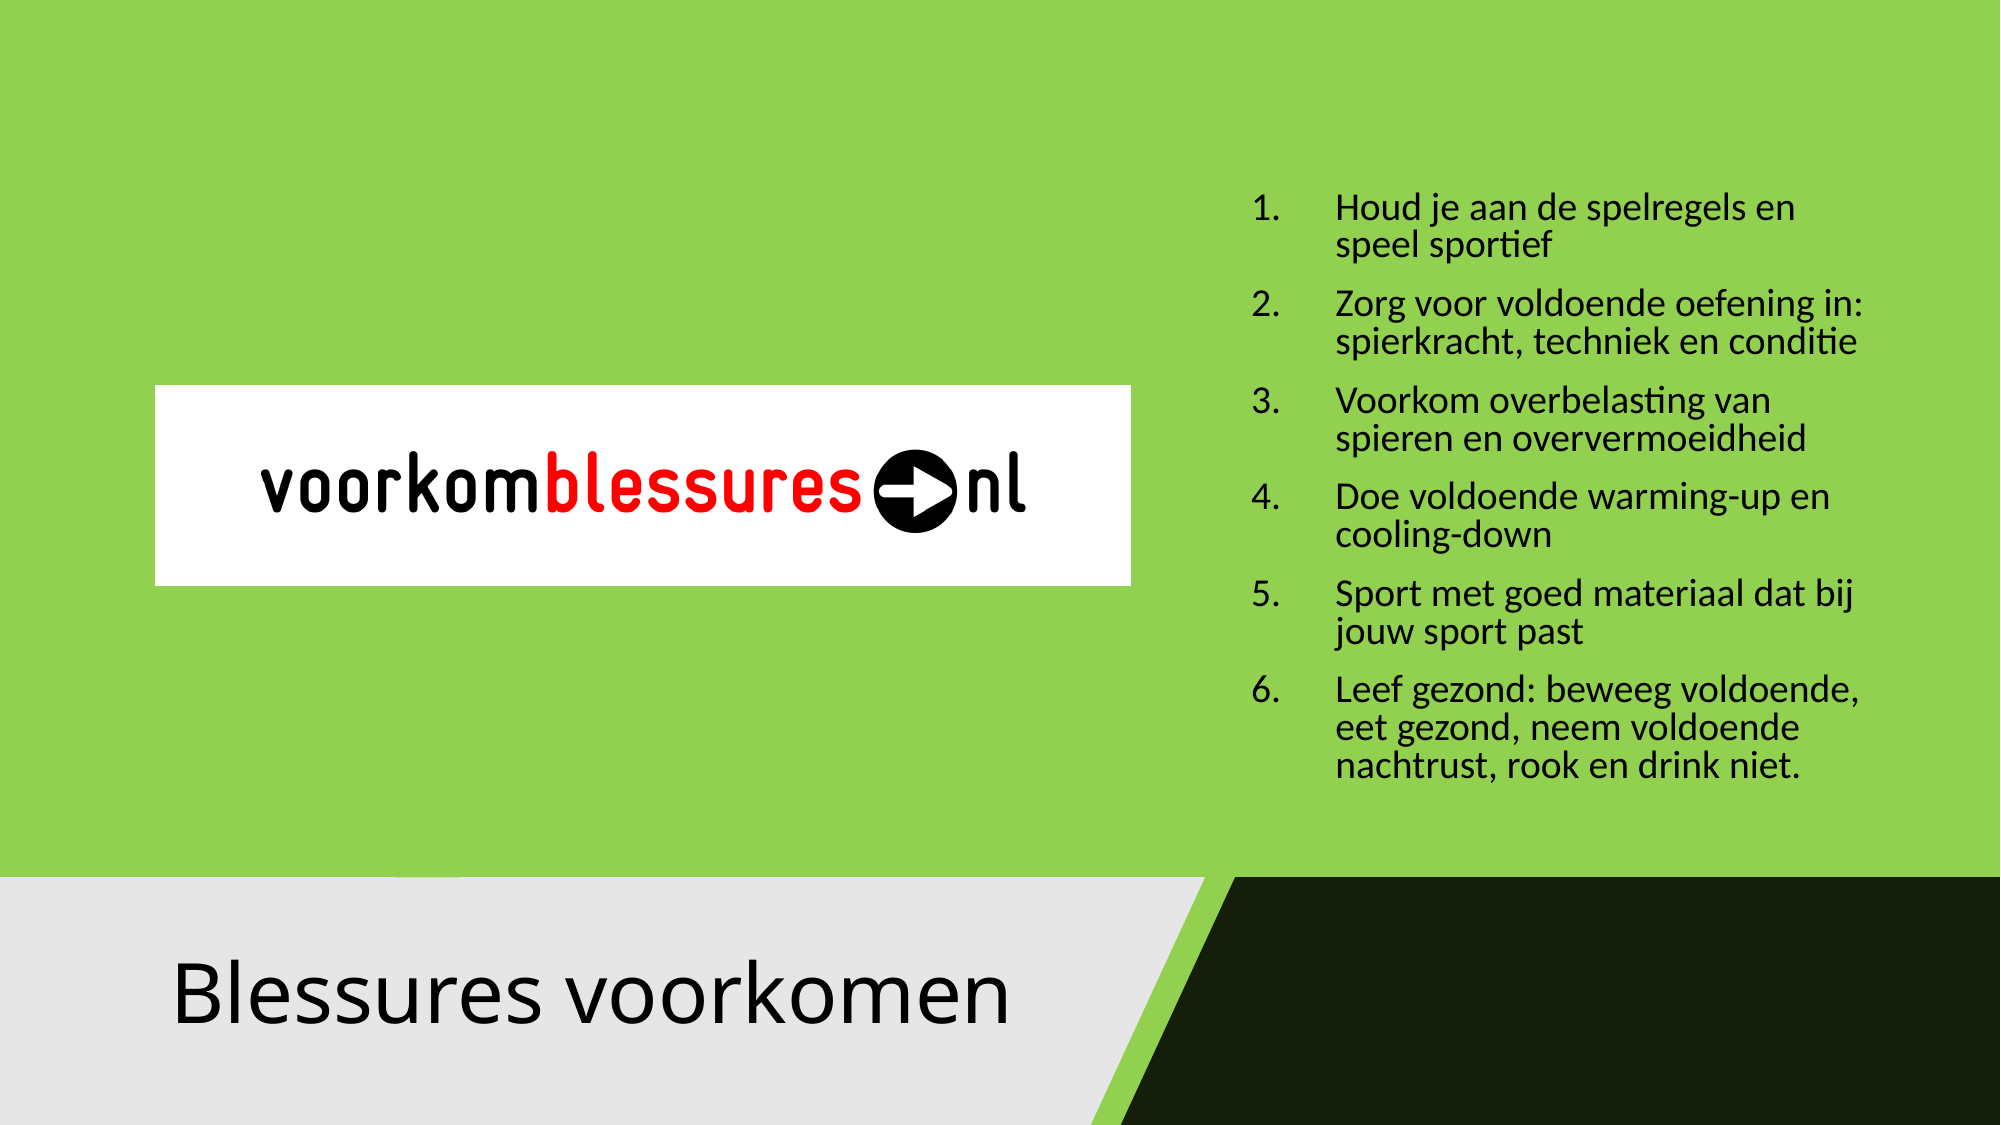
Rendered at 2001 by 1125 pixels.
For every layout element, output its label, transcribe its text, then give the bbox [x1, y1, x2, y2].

list Houd je aan de spelregels en speel sportief Zorg voor voldoende oefening in: spierkracht, techniek en conditie Voorkom overbelasting van spieren en oververmoeidheid Doe voldoende warming-up en cooling-down Sport met goed materiaal dat bij jouw sport past Leef gezond: beweeg voldoende, eet gezond, neem voldoende nachtrust, rook en drink niet. [1236, 158, 1894, 818]
picture [155, 385, 1131, 586]
text_box [1119, 875, 2000, 1125]
title Blessures voorkomen [155, 907, 1090, 1087]
text_box [0, 875, 1207, 1125]
